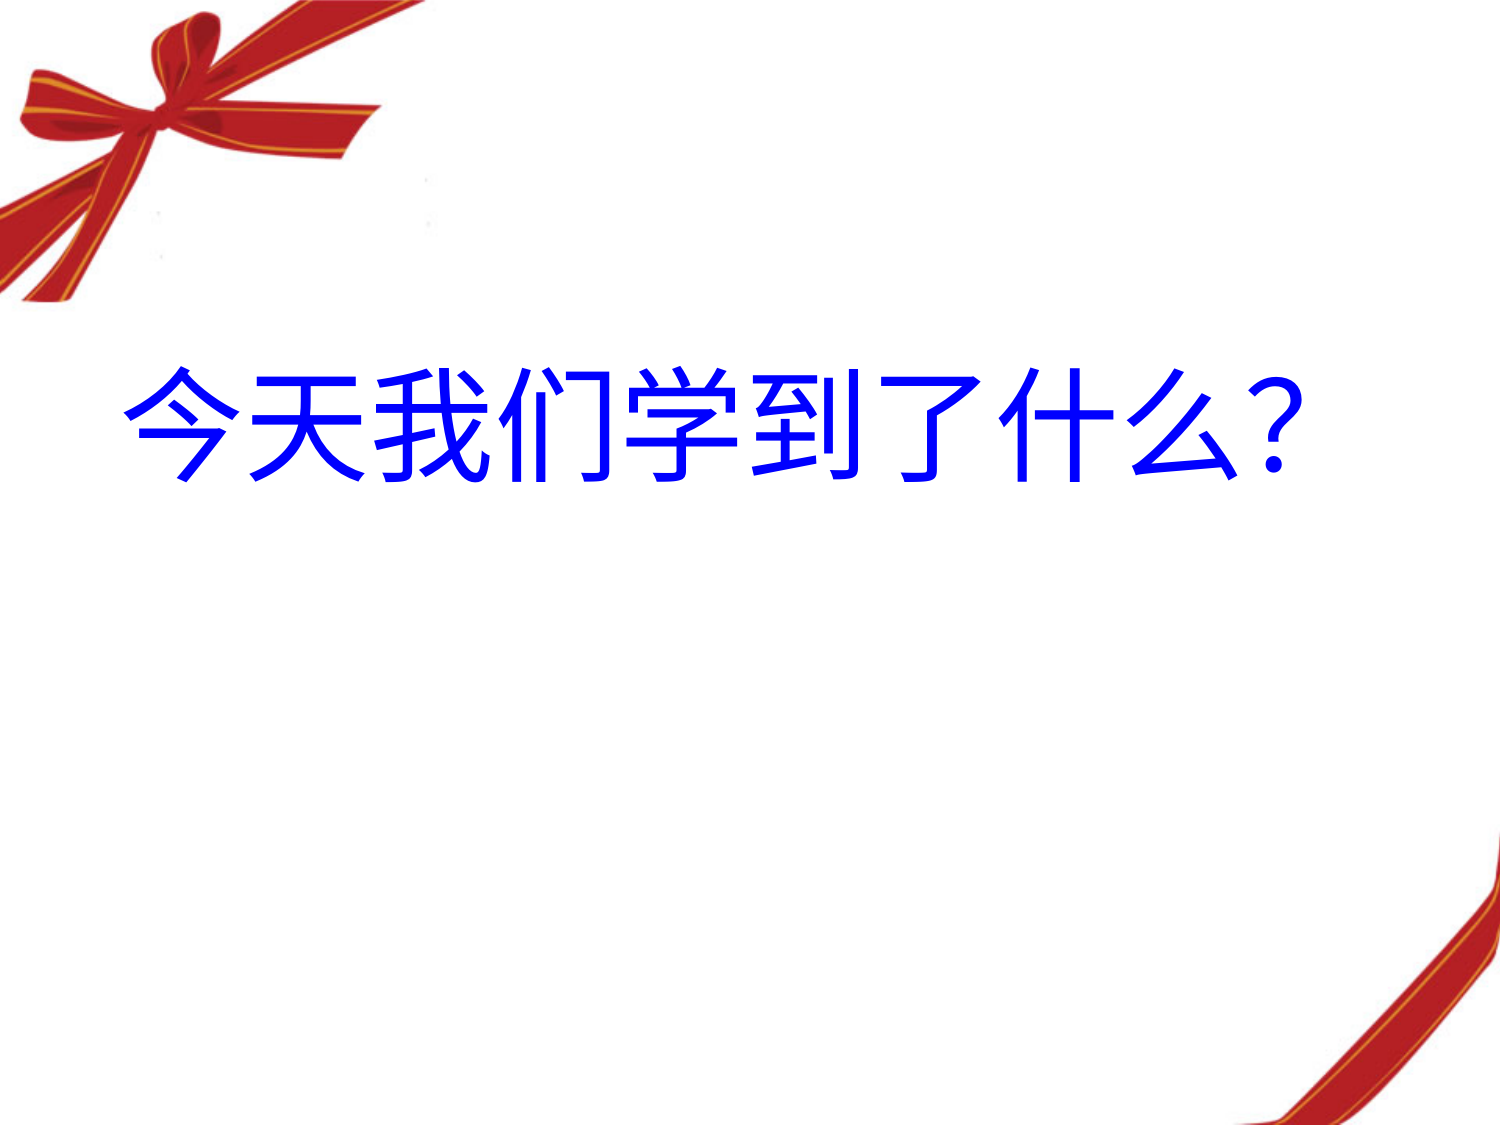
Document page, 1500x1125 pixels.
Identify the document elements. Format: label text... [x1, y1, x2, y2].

text_box 今天我们学到了什么？ [100, 337, 1471, 778]
picture [0, 0, 1500, 1125]
